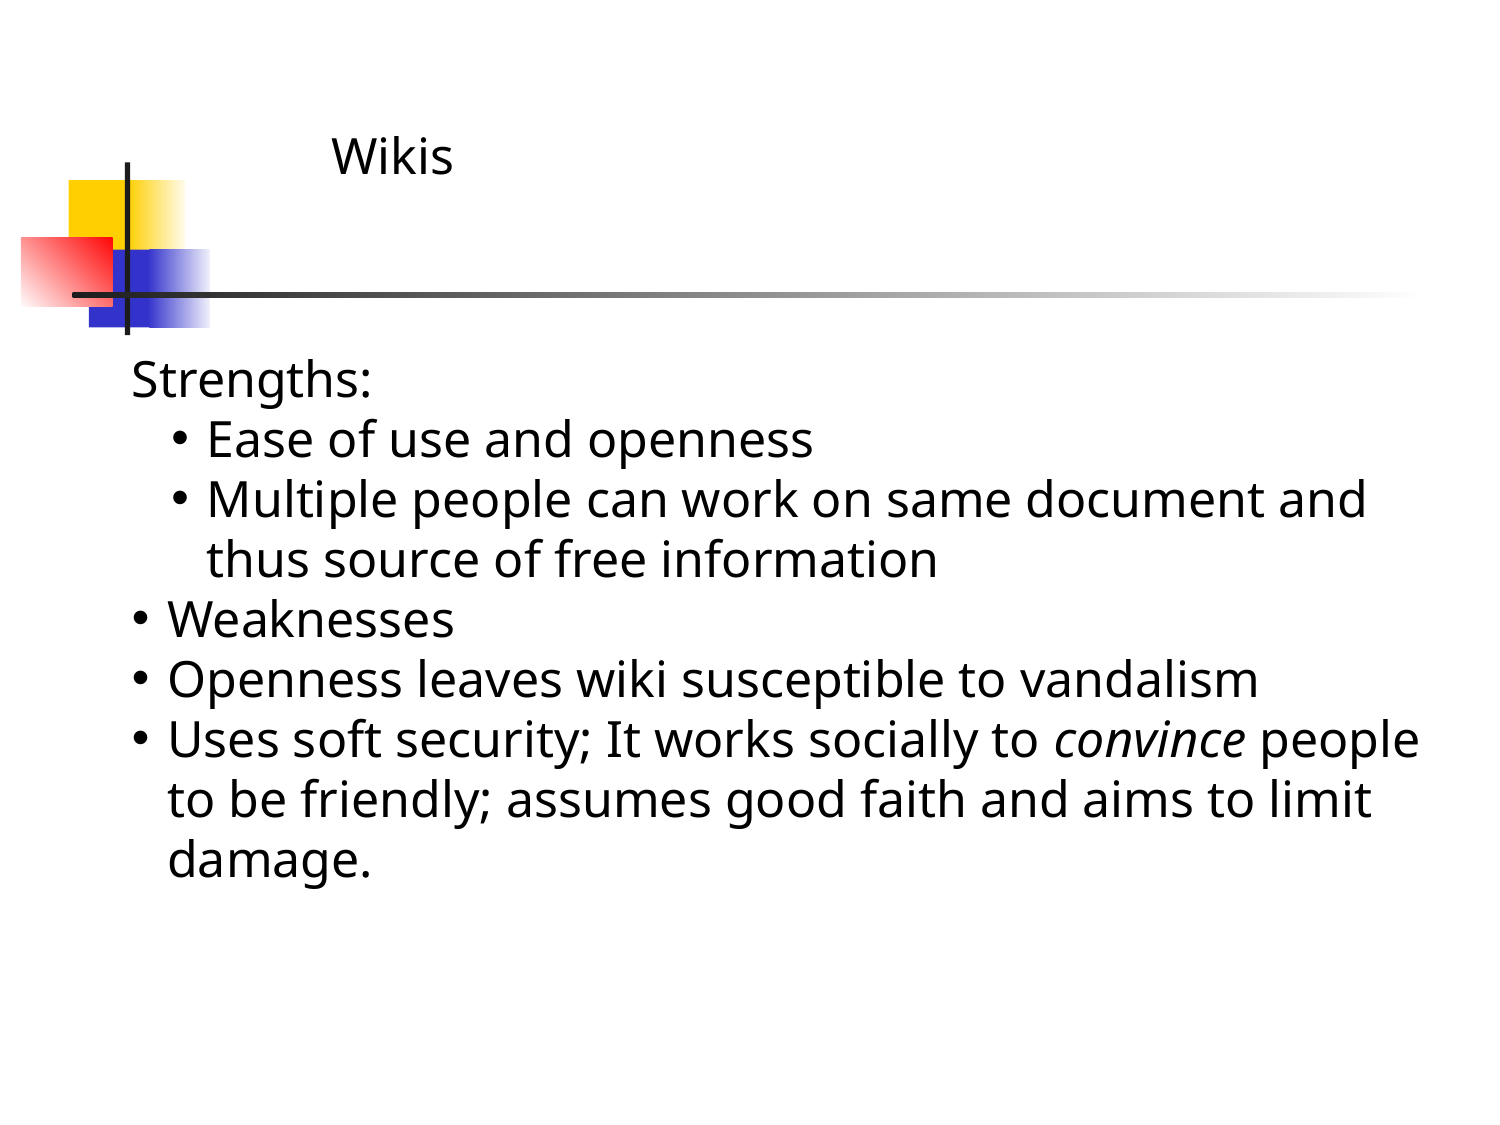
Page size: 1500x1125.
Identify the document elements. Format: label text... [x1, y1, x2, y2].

text_box Strengths: Ease of use and openness Multiple people can work on same document and thus source of free information Weaknesses Openness leaves wiki susceptible to vandalism Uses soft security; It works socially to convince people to be friendly; assumes good faith and aims to limit damage. [117, 339, 1465, 1075]
text_box Wikis [316, 117, 1278, 192]
